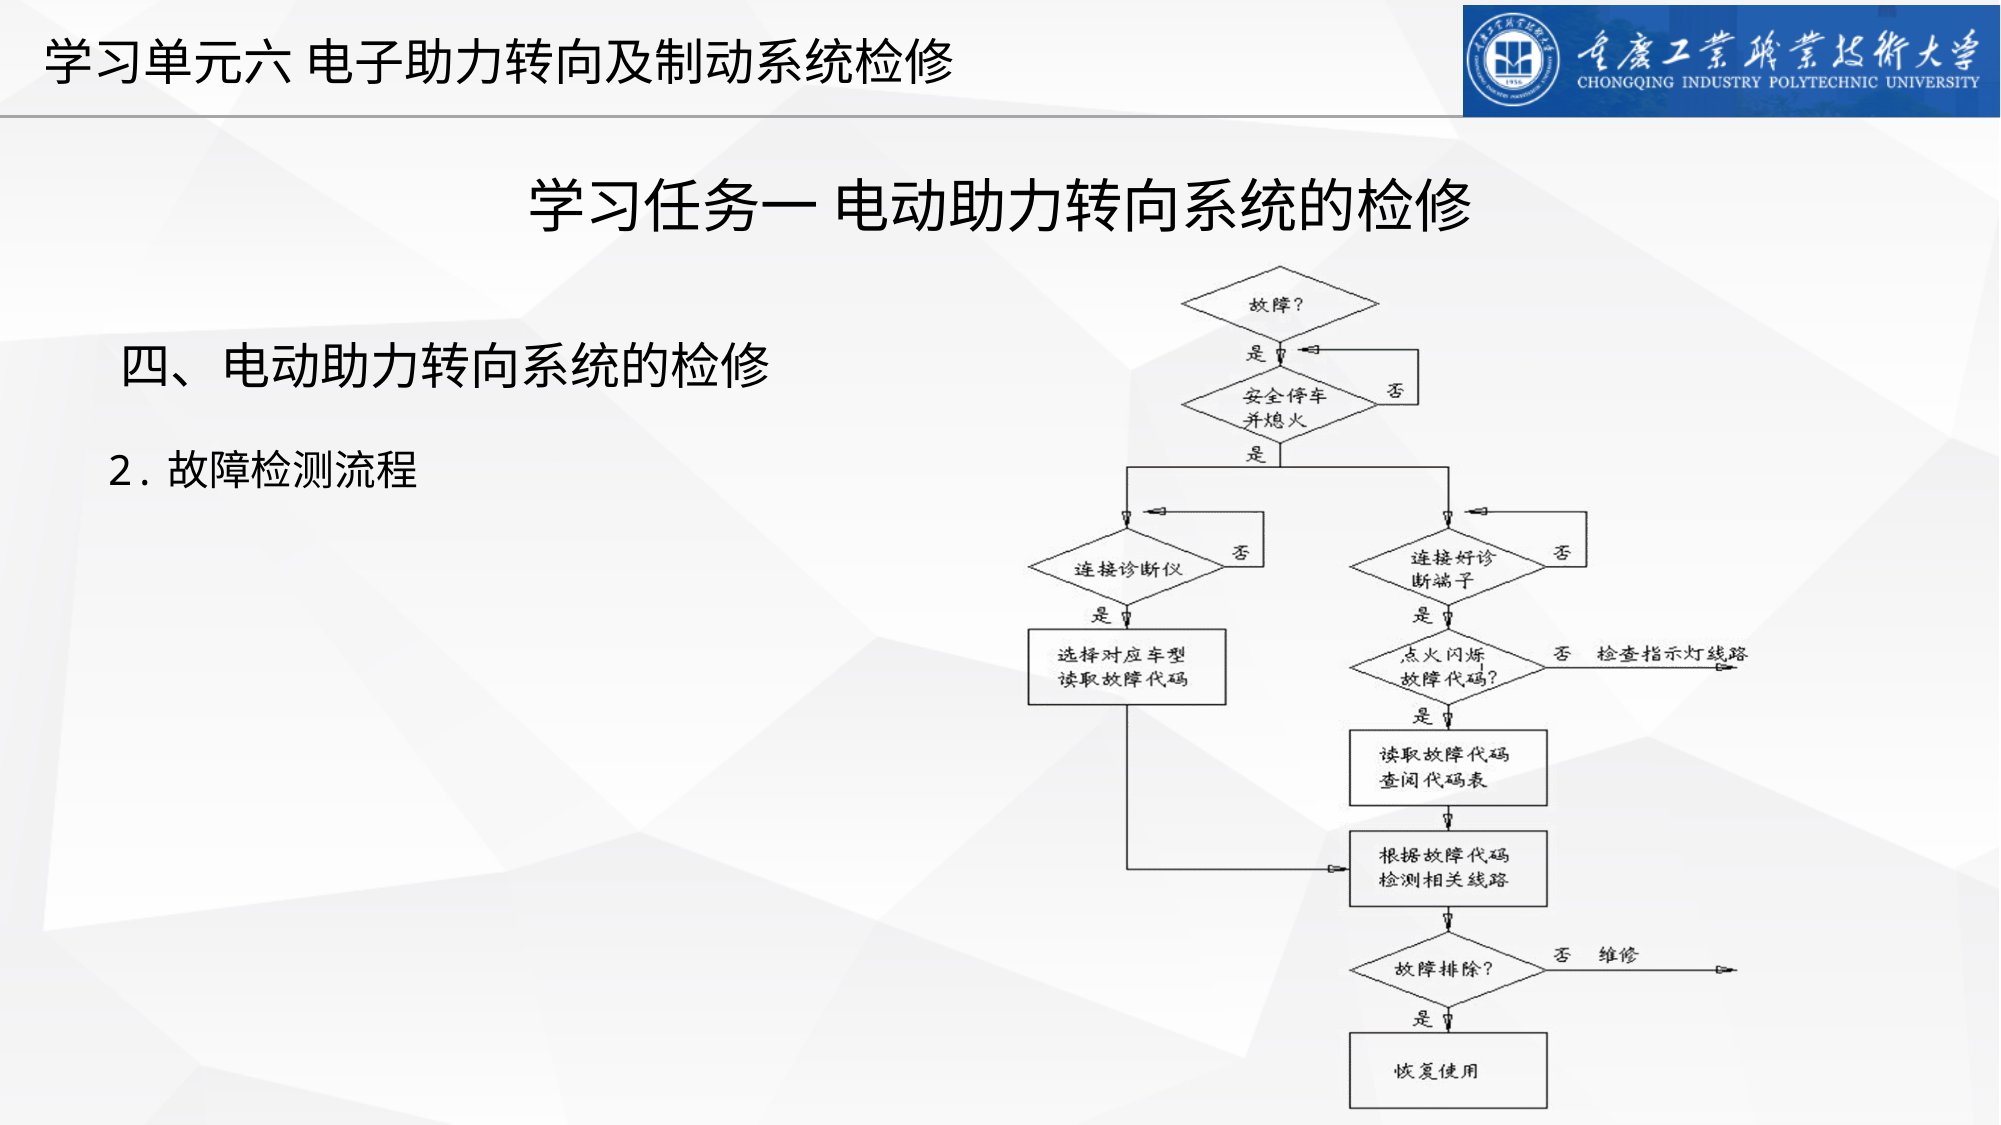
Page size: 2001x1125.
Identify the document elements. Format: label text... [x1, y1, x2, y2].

text_box 学习任务一 电动助力转向系统的检修 [433, 161, 1567, 247]
picture [0, 118, 1999, 1125]
picture [0, 0, 2001, 117]
text_box 2.故障检测流程 [92, 411, 433, 502]
text_box 四、电动助力转向系统的检修 [105, 297, 999, 402]
